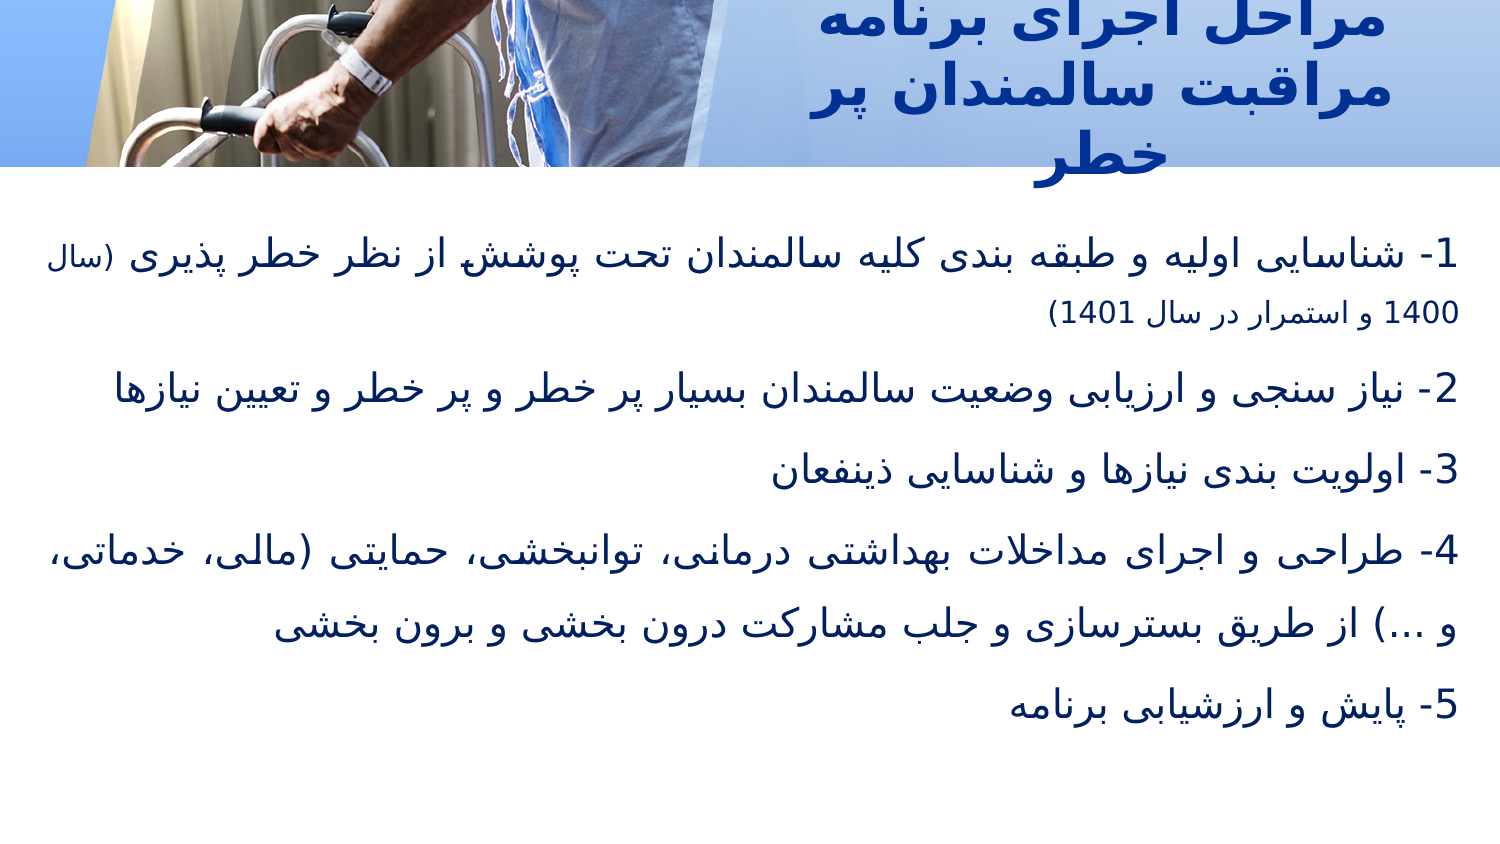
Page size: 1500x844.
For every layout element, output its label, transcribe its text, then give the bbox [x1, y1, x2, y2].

list 1- شناسایی اولیه و طبقه بندی کلیه سالمندان تحت پوشش از نظر خطر پذیری (سال 1400 و استمرار در سال 1401) 2- نیاز سنجی و ارزیابی وضعیت سالمندان بسیار پر خطر و پر خطر و تعیین نیازها 3- اولویت بندی نیازها و شناسایی ذینفعان 4- طراحی و اجرای مداخلات بهداشتی درمانی، توانبخشی، حمایتی (مالی، خدماتی، و ...) از طریق بسترسازی و جلب مشارکت درون بخشی و برون بخشی 5- پایش و ارزشیابی برنامه [30, 194, 1475, 844]
title مراحل اجرای برنامه مراقبت سالمندان پر خطر [732, 21, 1475, 143]
picture [0, 0, 1500, 844]
